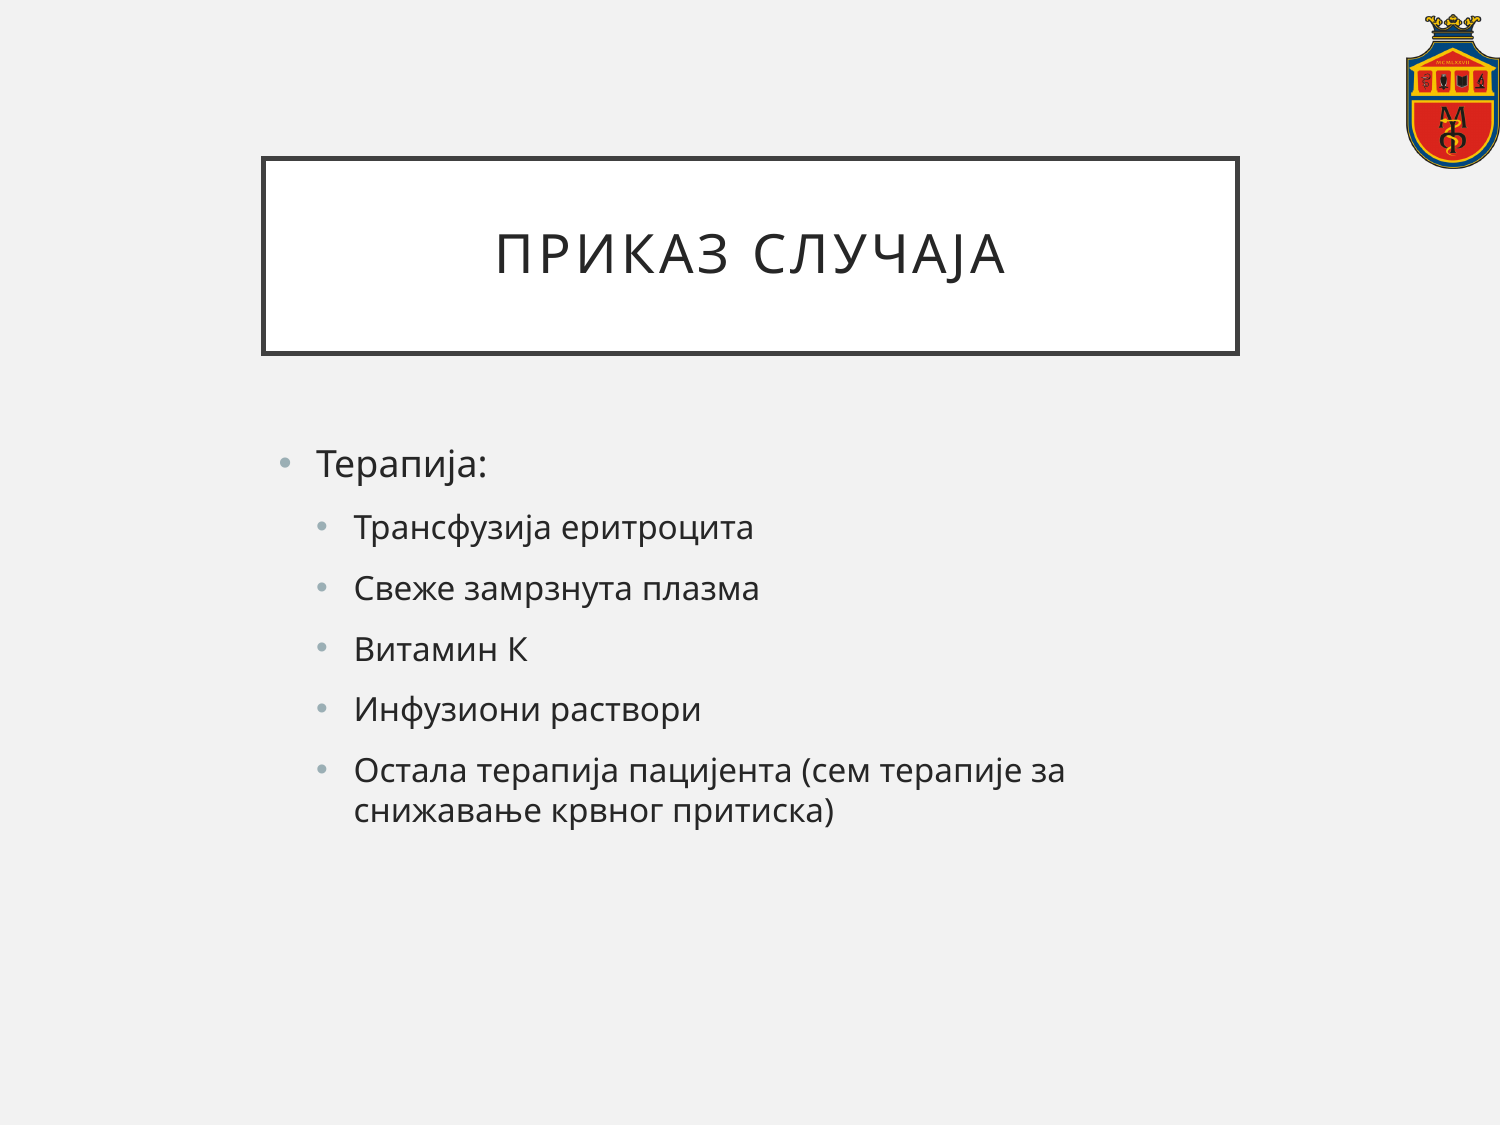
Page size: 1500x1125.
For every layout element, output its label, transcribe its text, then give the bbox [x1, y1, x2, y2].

picture [1406, 14, 1500, 169]
title Приказ случаја [261, 156, 1240, 356]
list Терапија: Трансфузија еритроцита Свеже замрзнута плазма Витамин К Инфузиони раствори Остала терапија пацијента (сем терапије за снижавање крвног притиска) [263, 432, 1238, 942]
